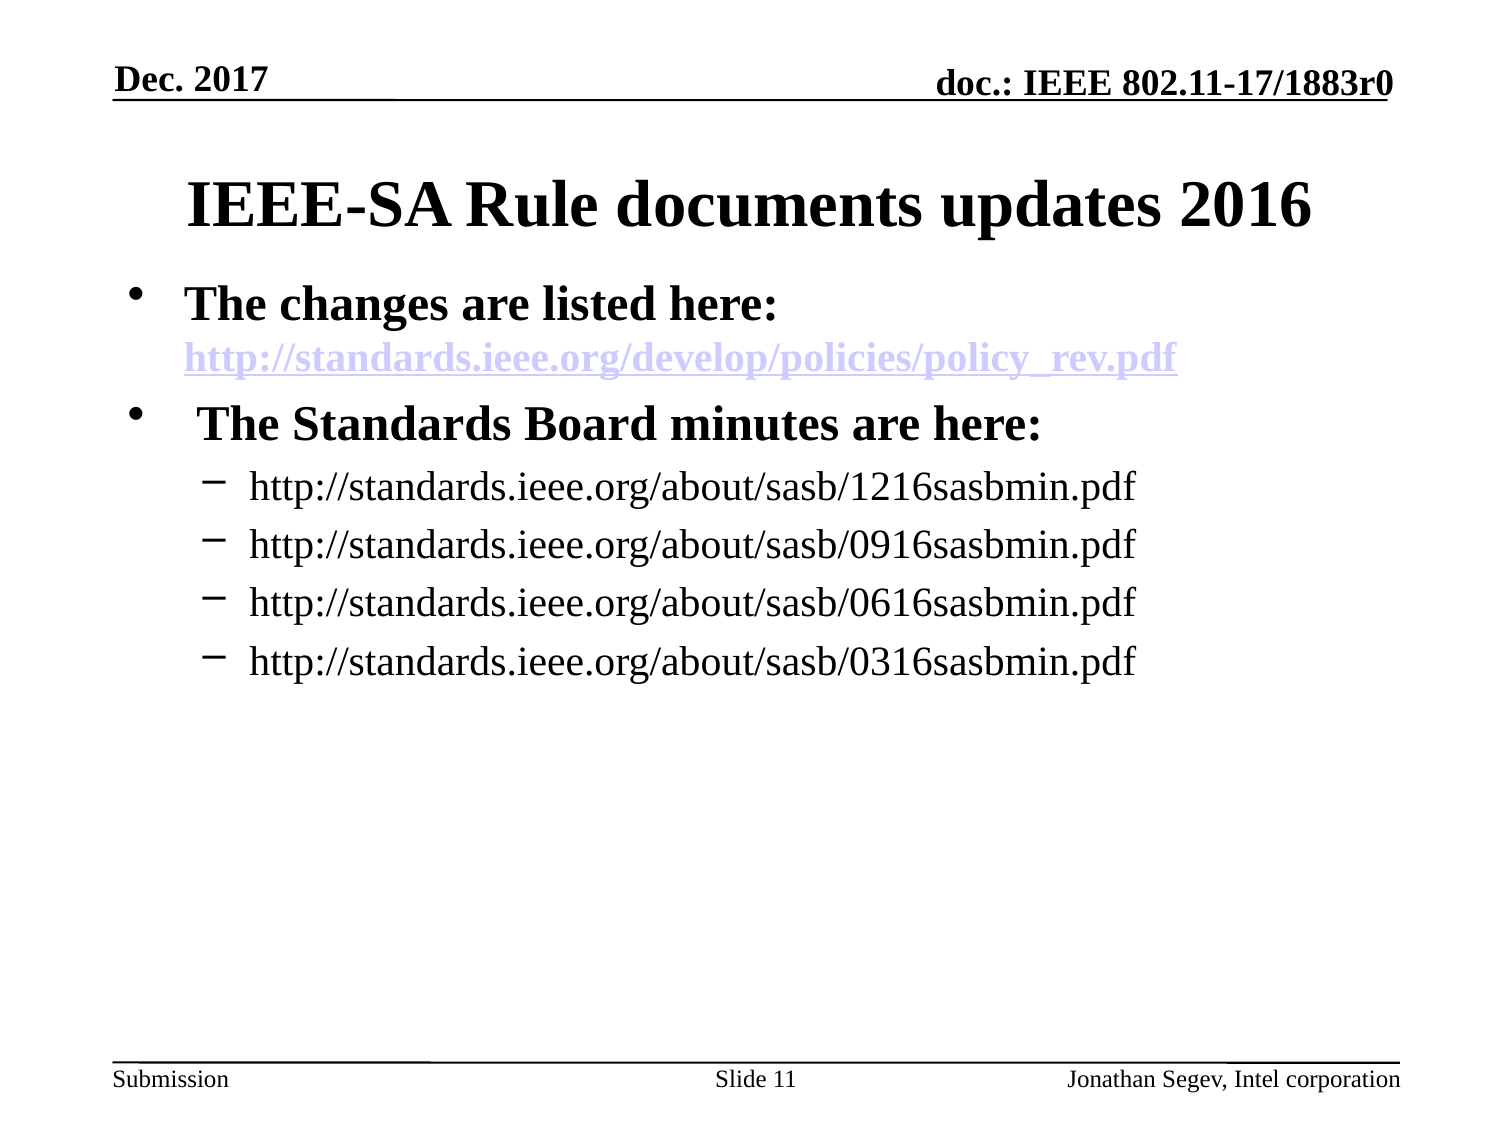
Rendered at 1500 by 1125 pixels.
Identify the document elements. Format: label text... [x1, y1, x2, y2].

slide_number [114, 54, 423, 100]
slide_number Slide 11 [712, 1061, 800, 1123]
text_box The changes are listed here: http://standards.ieee.org/develop/policies/policy_rev.pdf The Standards Board minutes are here: http://standards.ieee.org/about/sasb/1216sasbmin.pdf http://standards.ieee.org/about/sasb/0916sasbmin.pdf http://standards.ieee.org/about/sasb/0616sasbmin.pdf http://standards.ieee.org/about/sasb/0316sasbmin.pdf [112, 262, 1388, 1050]
footer Jonathan Segev, Intel corporation [878, 1061, 1402, 1093]
text_box IEEE-SA Rule documents updates 2016 [112, 112, 1388, 262]
